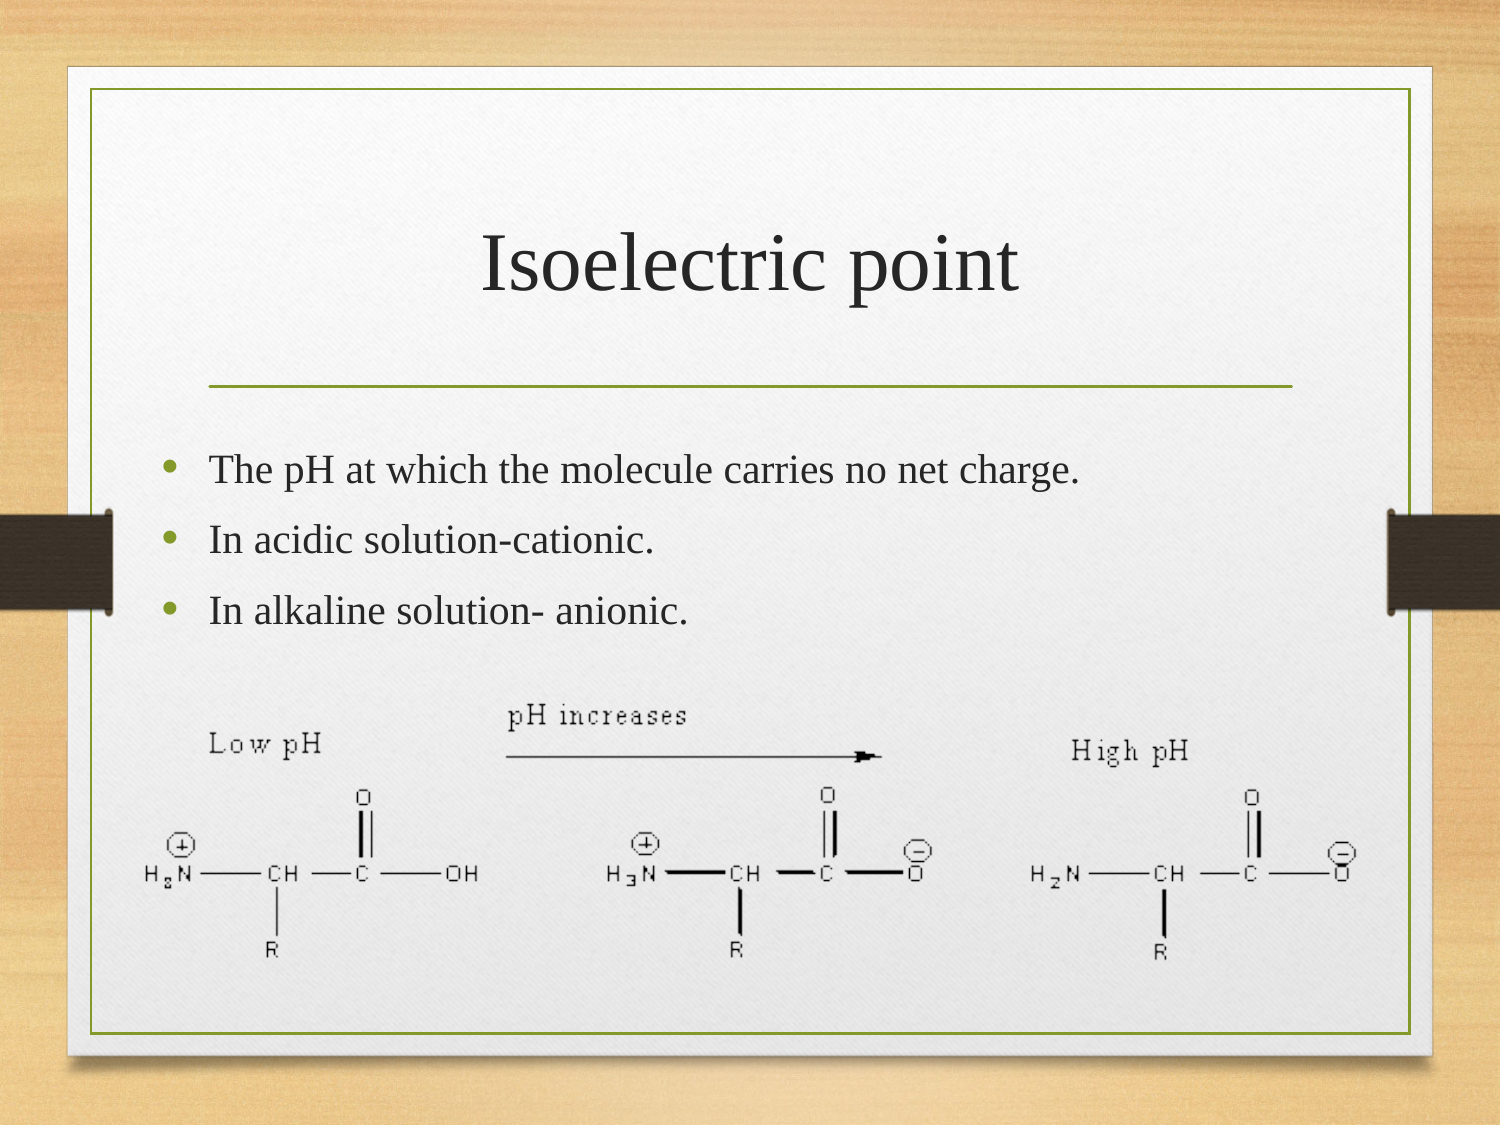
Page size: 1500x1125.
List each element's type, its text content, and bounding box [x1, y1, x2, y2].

title Isoelectric point [193, 150, 1309, 365]
picture [0, 0, 1500, 1125]
list The pH at which the molecule carries no net charge. In acidic solution-cationic. In alkaline solution- anionic. [146, 433, 1344, 687]
